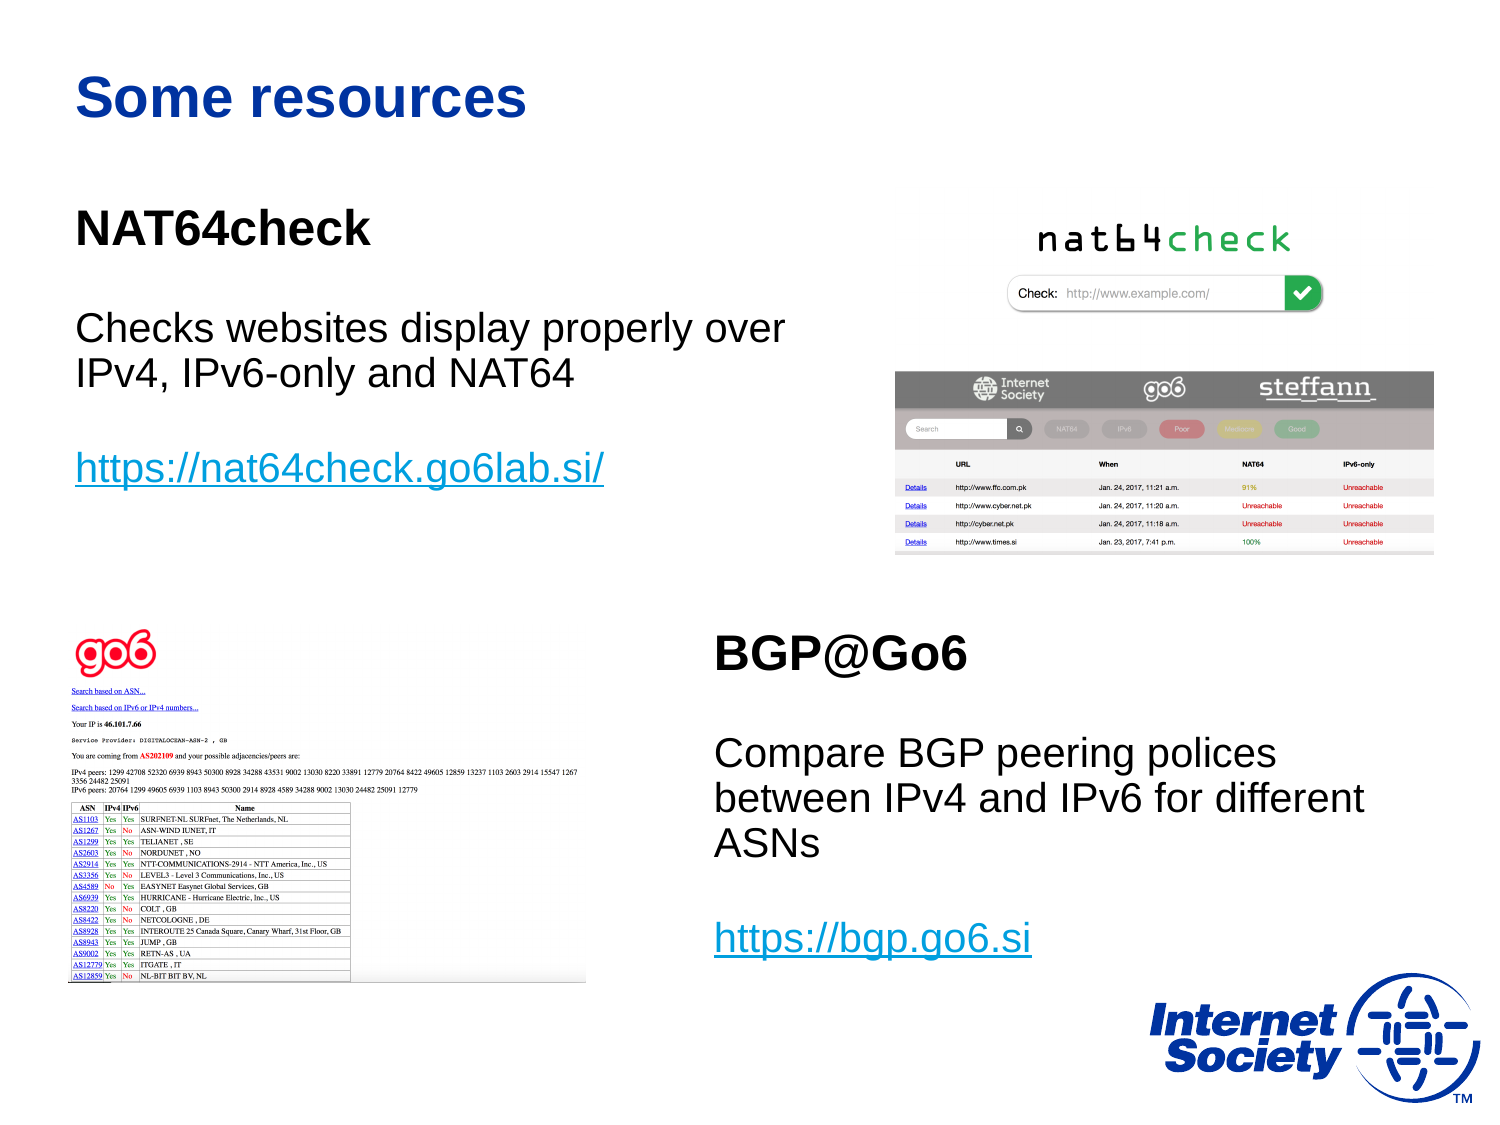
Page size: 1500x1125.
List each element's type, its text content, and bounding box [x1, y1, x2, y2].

picture [67, 624, 586, 984]
title Some resources [37, 36, 1463, 188]
list NAT64check Checks websites display properly over IPv4, IPv6-only and NAT64 https://nat64check.go6lab.si/ [37, 187, 834, 570]
text_box BGP@Go6 Compare BGP peering polices between IPv4 and IPv6 for different ASNs https://bgp.go6.si [676, 612, 1473, 995]
picture [895, 187, 1434, 555]
